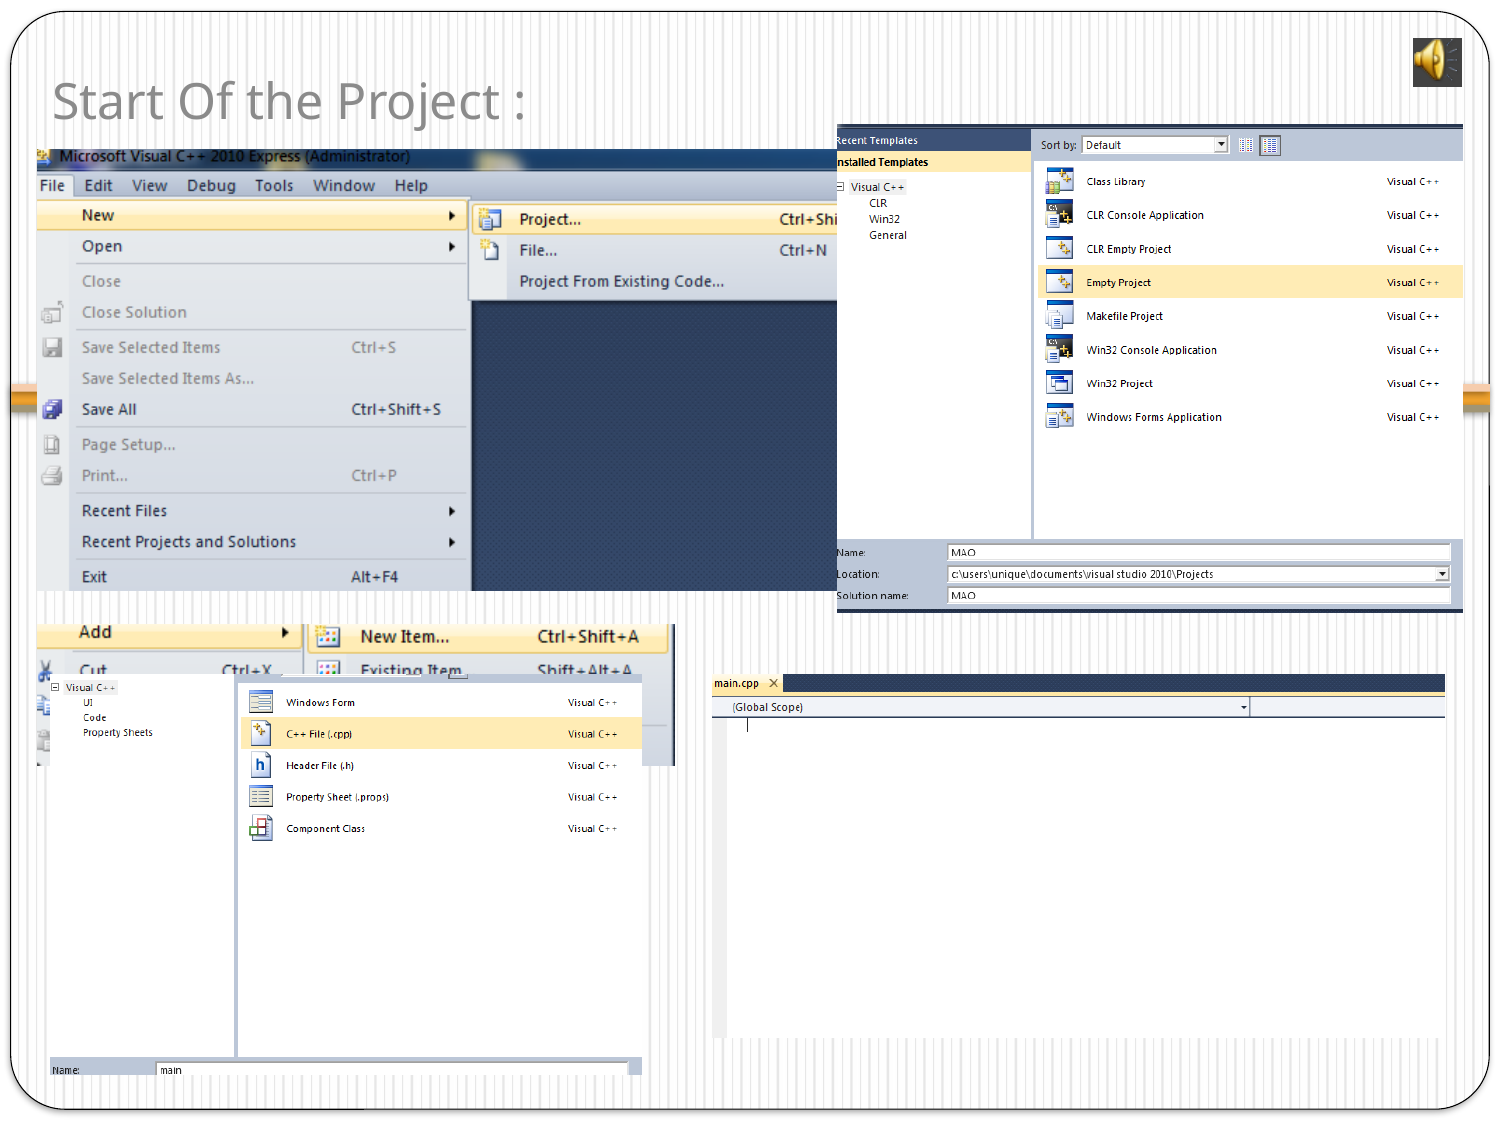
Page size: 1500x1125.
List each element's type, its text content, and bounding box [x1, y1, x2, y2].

picture [712, 674, 1445, 1038]
picture [1412, 37, 1463, 88]
picture [37, 624, 676, 1076]
list Start Of the Project : [37, 62, 1313, 149]
picture [37, 124, 1463, 613]
